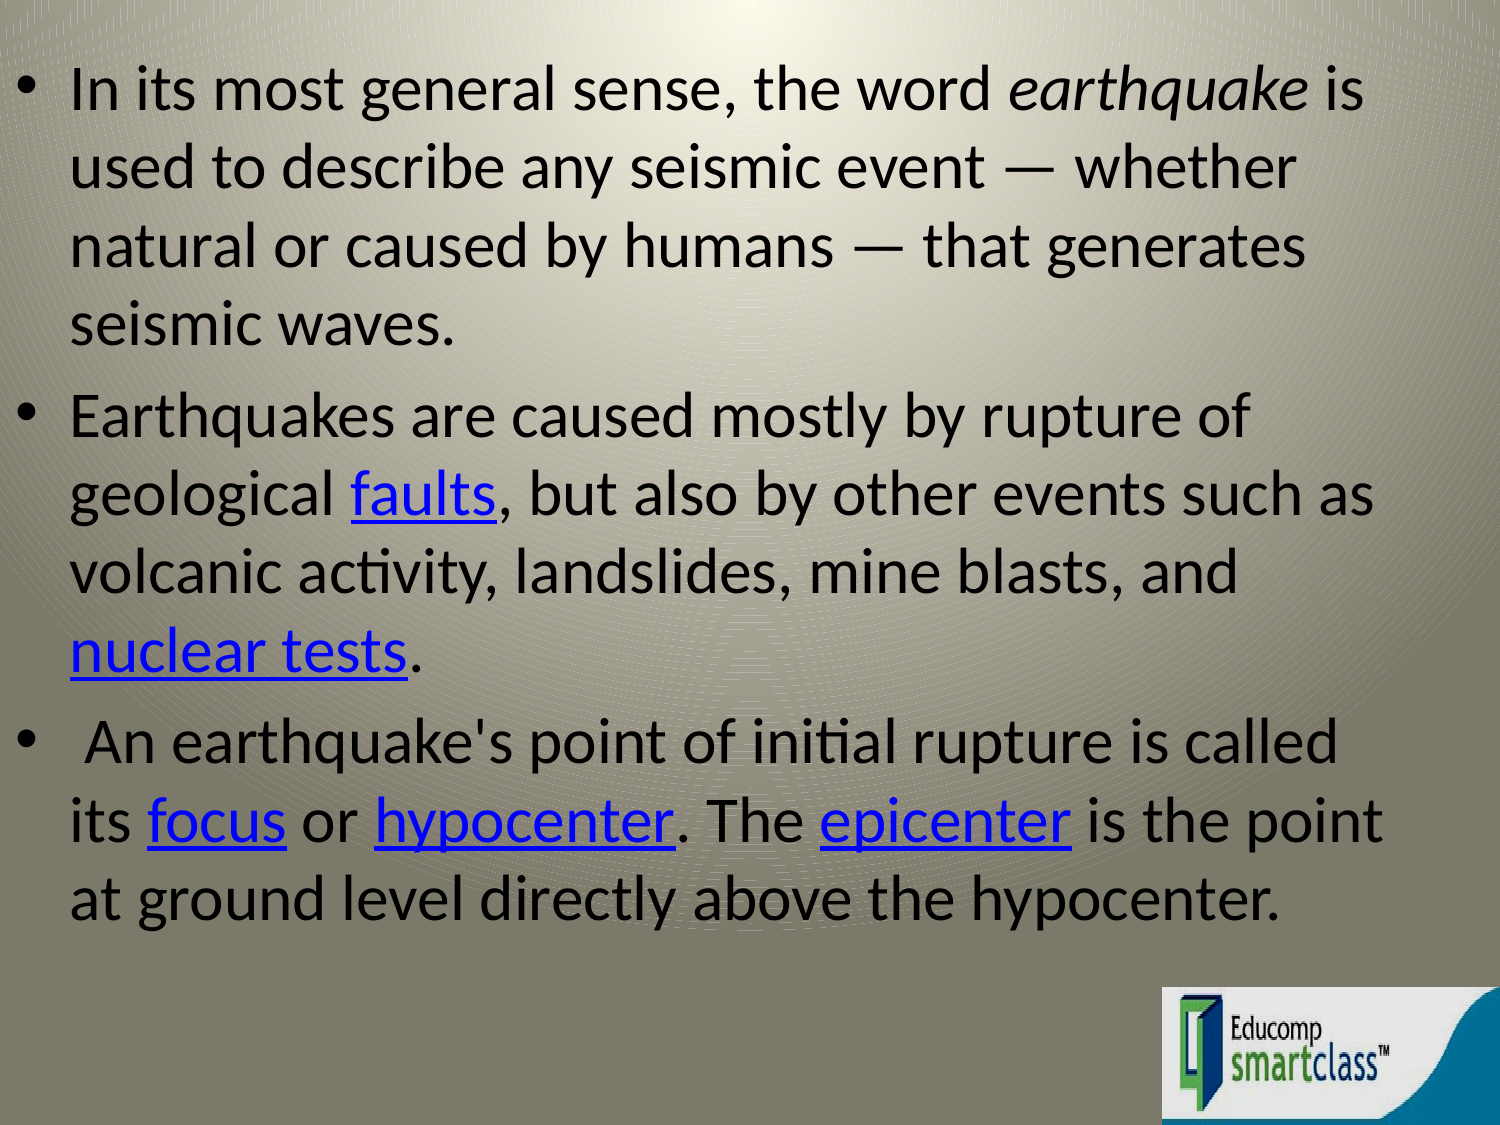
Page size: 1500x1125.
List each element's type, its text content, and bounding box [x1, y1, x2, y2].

picture [1162, 987, 1497, 1122]
list In its most general sense, the word earthquake is used to describe any seismic event — whether natural or caused by humans — that generates seismic waves. Earthquakes are caused mostly by rupture of geological faults, but also by other events such as volcanic activity, landslides, mine blasts, and nuclear tests. An earthquake's point of initial rupture is called its focus or hypocenter. The epicenter is the point at ground level directly above the hypocenter. [0, 37, 1425, 1005]
